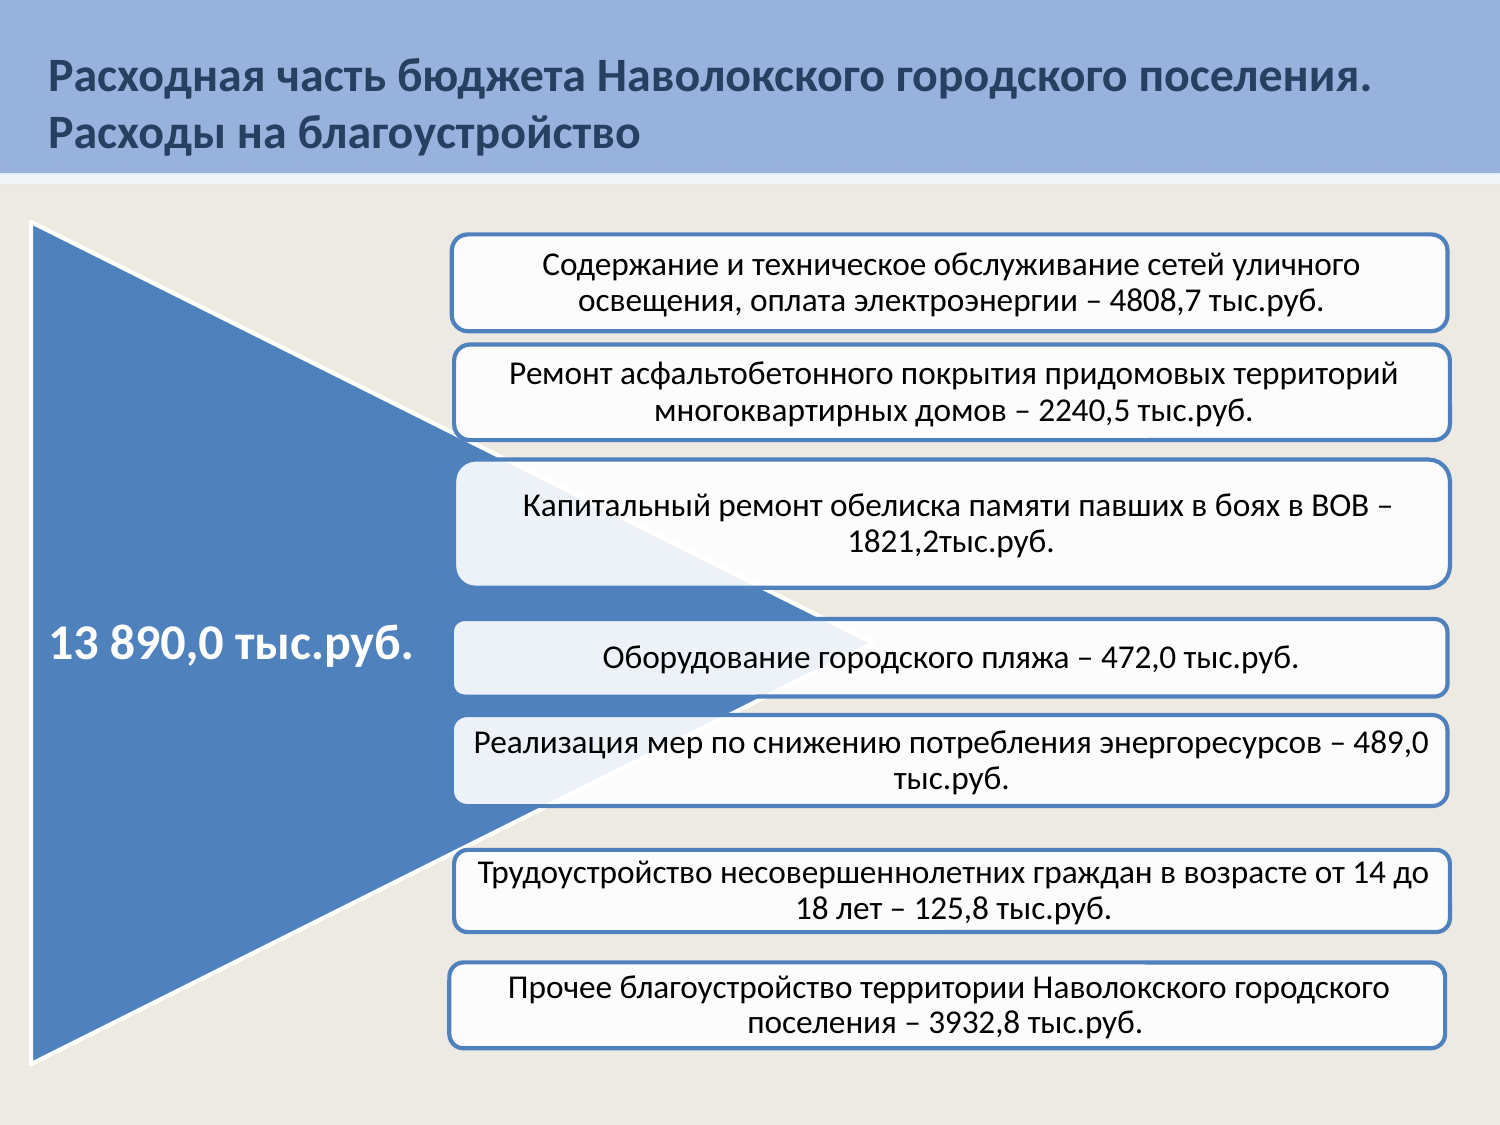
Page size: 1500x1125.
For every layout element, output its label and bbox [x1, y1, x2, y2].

text_box [30, 221, 1458, 1065]
picture [0, 0, 1500, 1125]
